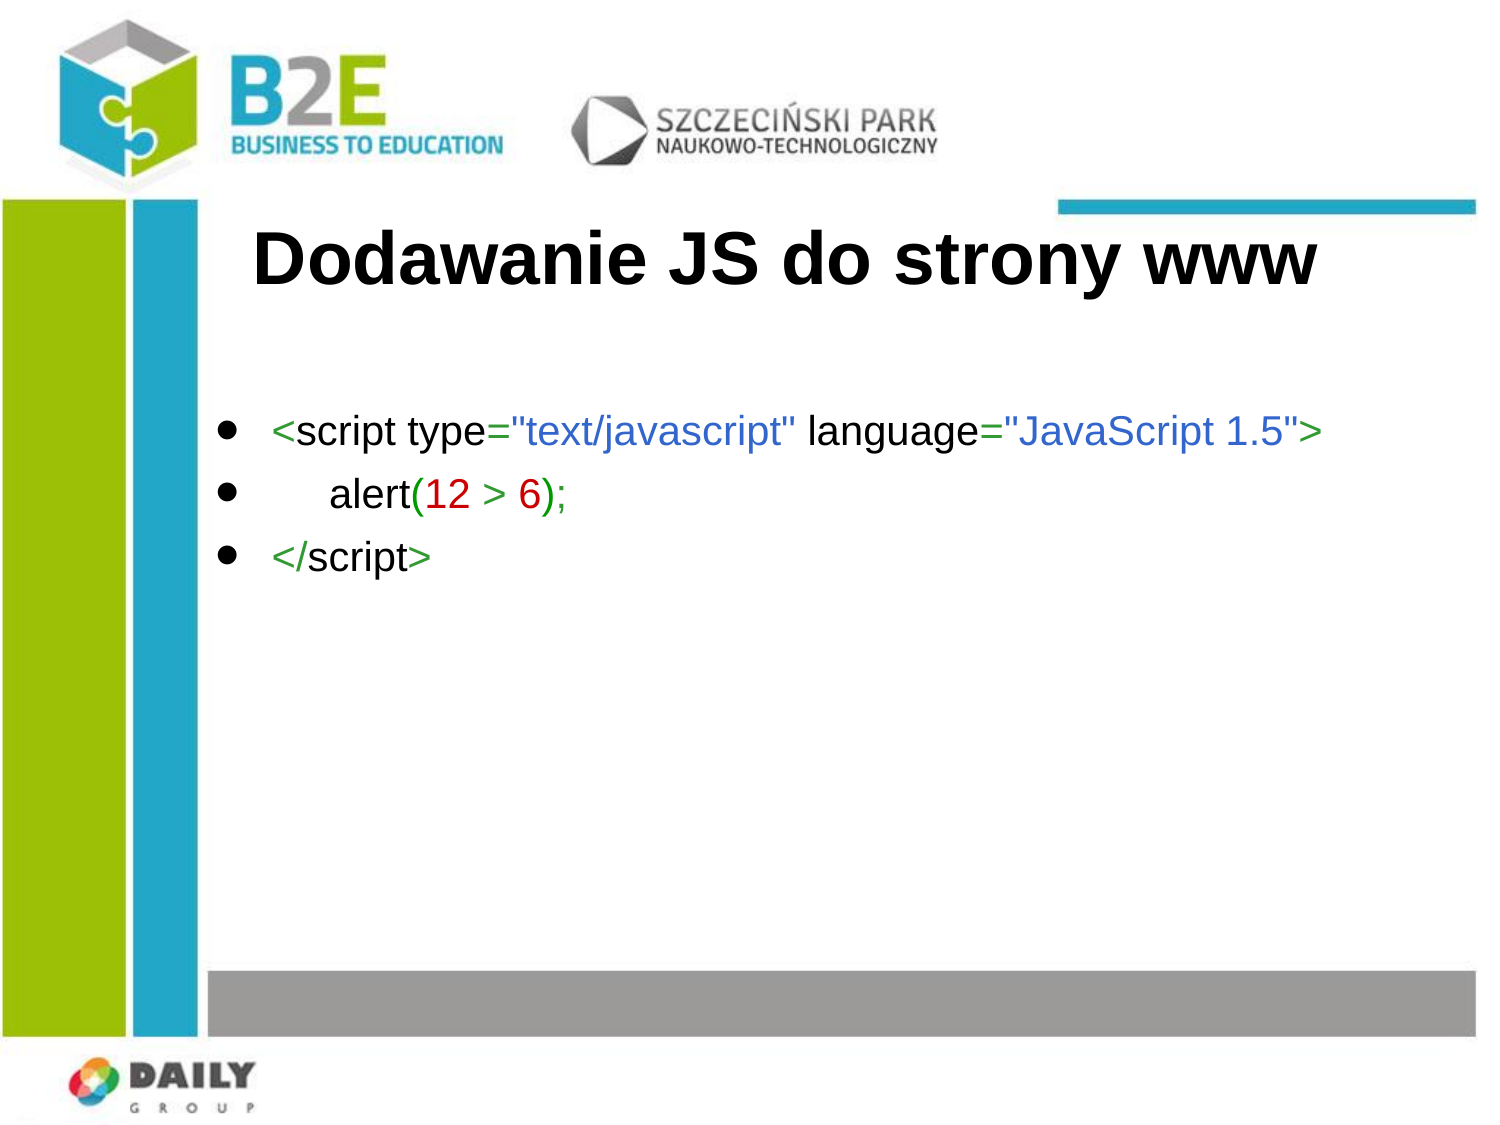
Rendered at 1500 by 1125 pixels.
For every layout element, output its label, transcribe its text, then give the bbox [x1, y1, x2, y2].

list <script type="text/javascript" language="JavaScript 1.5"> alert(12 > 6); </script> [200, 326, 1473, 966]
title Dodawanie JS do strony www [200, 218, 1473, 315]
picture [0, 0, 1500, 1125]
